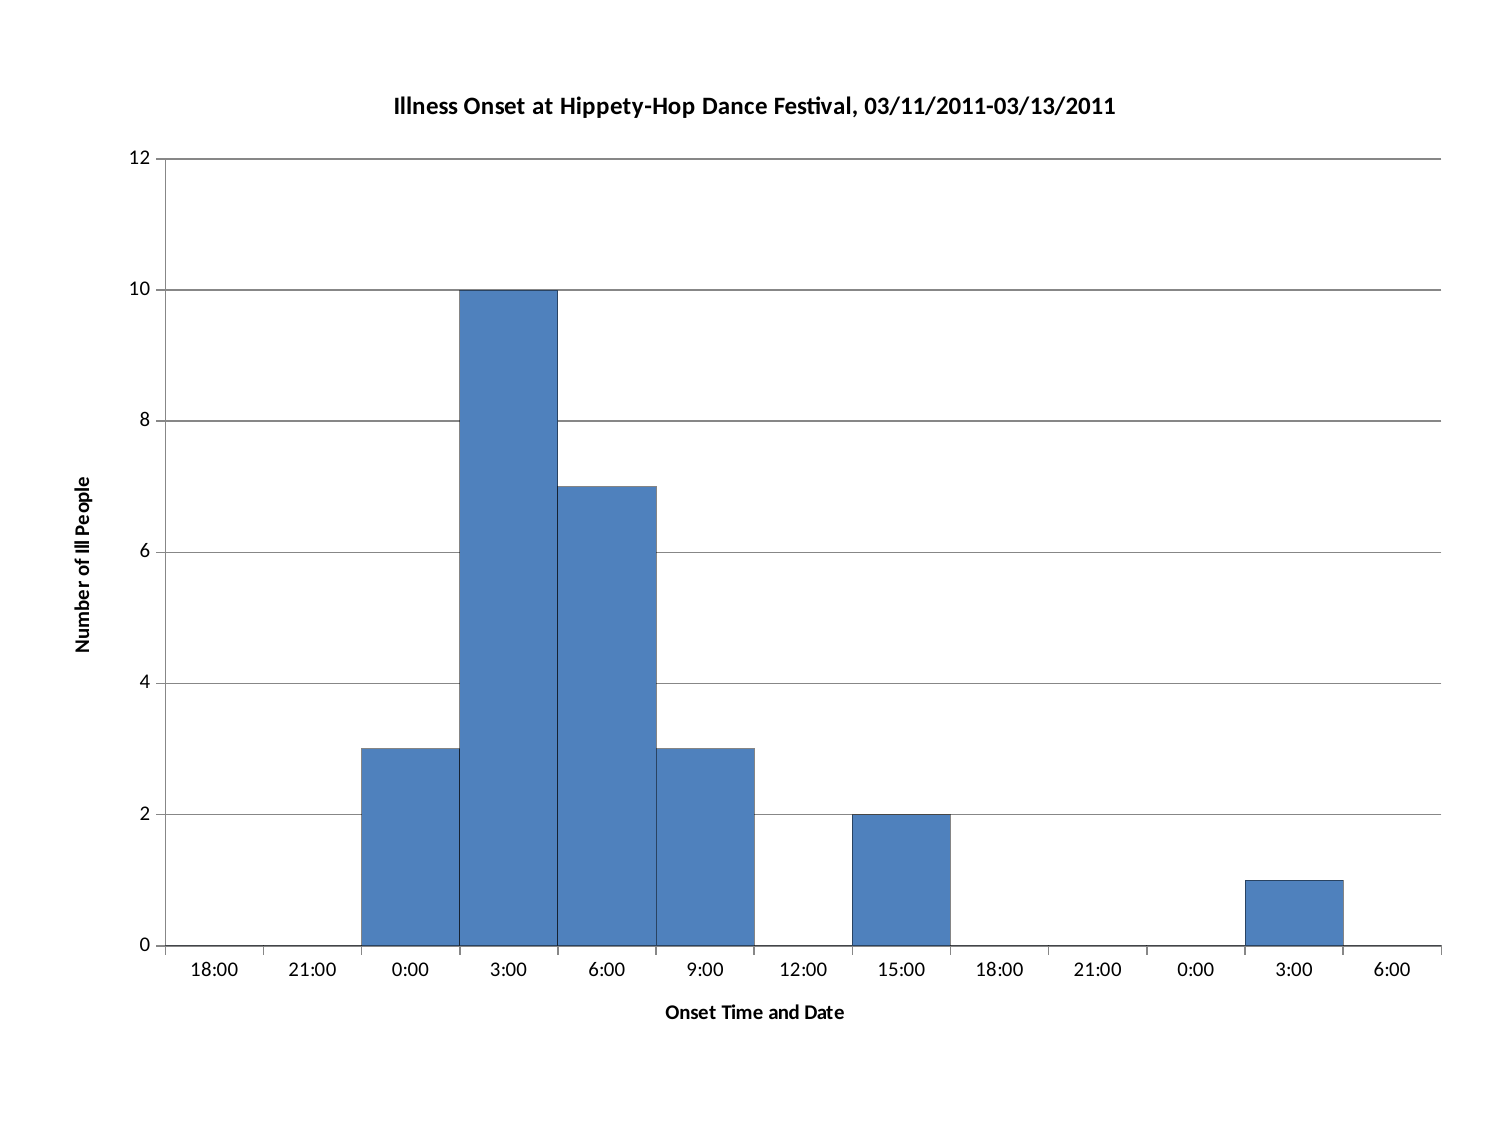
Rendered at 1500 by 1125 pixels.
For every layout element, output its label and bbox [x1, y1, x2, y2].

chart [40, 60, 1471, 1059]
